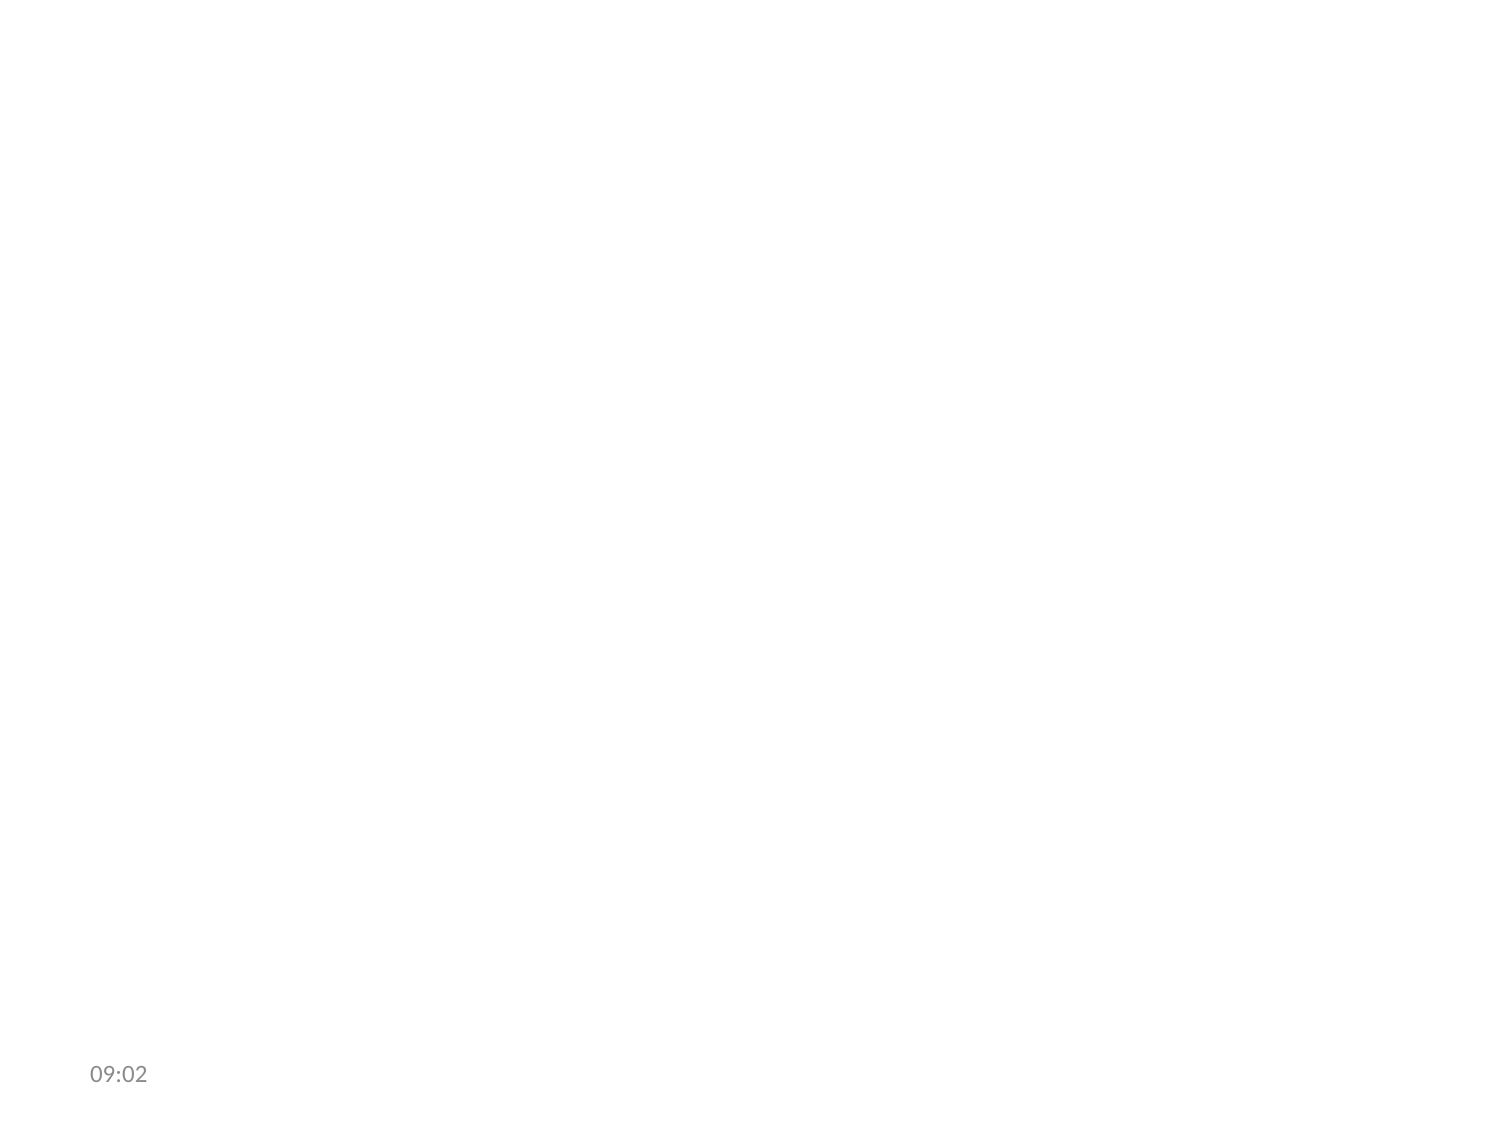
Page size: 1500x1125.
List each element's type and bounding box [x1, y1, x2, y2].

slide_number [75, 1042, 425, 1103]
